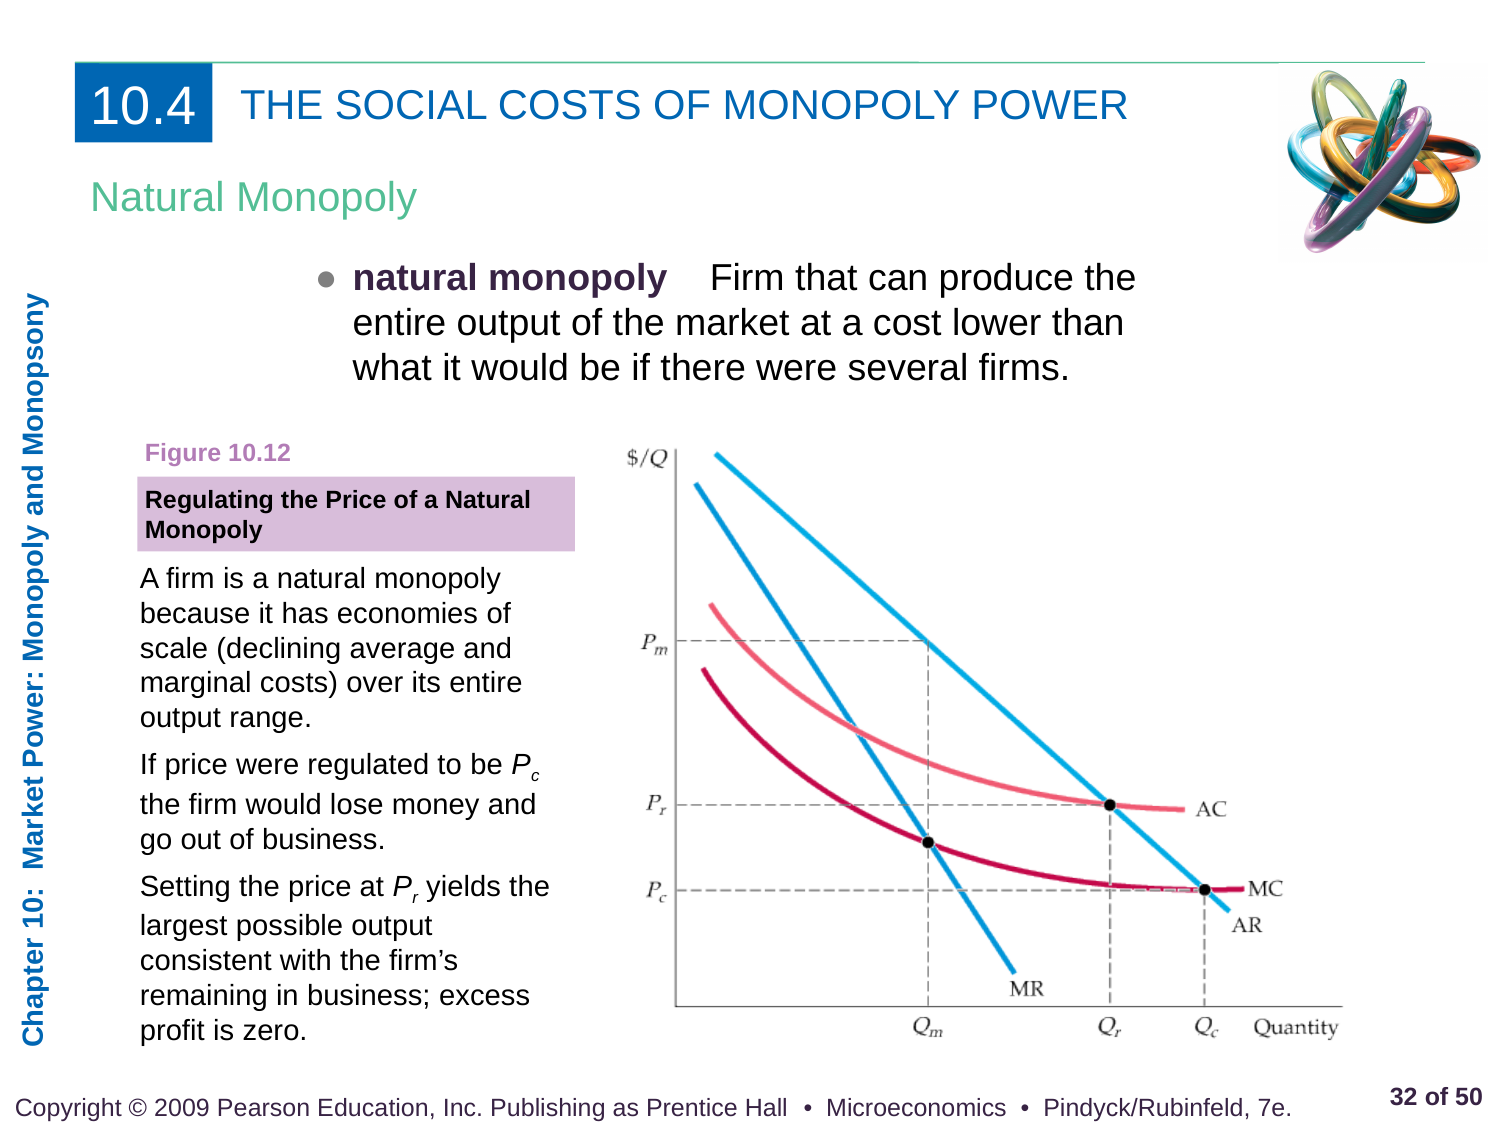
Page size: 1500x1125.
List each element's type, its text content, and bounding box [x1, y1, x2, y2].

text_box Regulating the Price of a Natural Monopoly [137, 476, 575, 552]
picture [585, 412, 1376, 1065]
text_box A firm is a natural monopoly because it has economies of scale (declining average and marginal costs) over its entire output range. If price were regulated to be Pc the firm would lose money and go out of business. Setting the price at Pr yields the largest possible output consistent with the firm’s remaining in business; excess profit is zero. [124, 551, 578, 1061]
text_box ● natural monopoly Firm that can produce the entire output of the market at a cost lower than what it would be if there were several firms. [299, 246, 1200, 396]
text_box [74, 62, 1279, 143]
list Natural Monopoly [75, 162, 1175, 247]
text_box Figure 10.12 [137, 426, 313, 477]
picture [1278, 63, 1488, 263]
